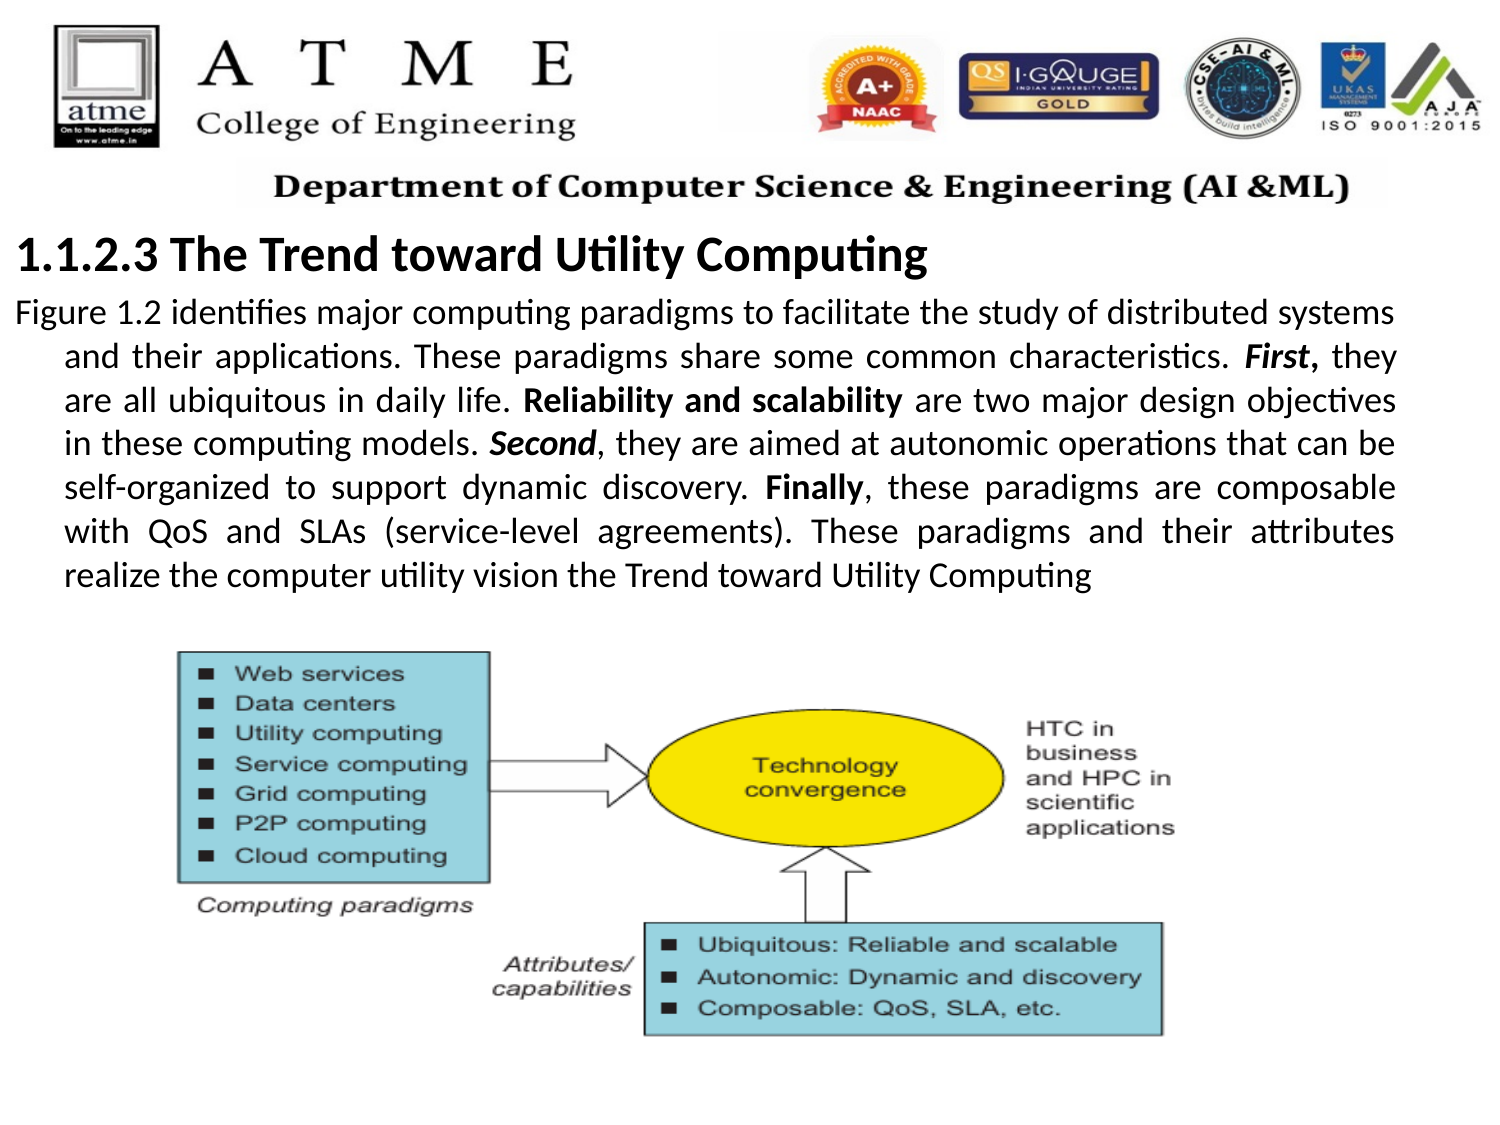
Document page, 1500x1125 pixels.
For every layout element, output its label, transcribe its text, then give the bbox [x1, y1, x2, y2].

picture [162, 612, 1201, 1038]
picture [24, 0, 1500, 226]
list 1.1.2.3 The Trend toward Utility Computing Figure 1.2 identifies major computing paradigms to facilitate the study of distributed systems and their applications. These paradigms share some common characteristics. First, they are all ubiquitous in daily life. Reliability and scalability are two major design objectives in these computing models. Second, they are aimed at autonomic operations that can be self-organized to support dynamic discovery. Finally, these paradigms are composable with QoS and SLAs (service-level agreements). These paradigms and their attributes realize the computer utility vision the Trend toward Utility Computing [0, 212, 1413, 638]
